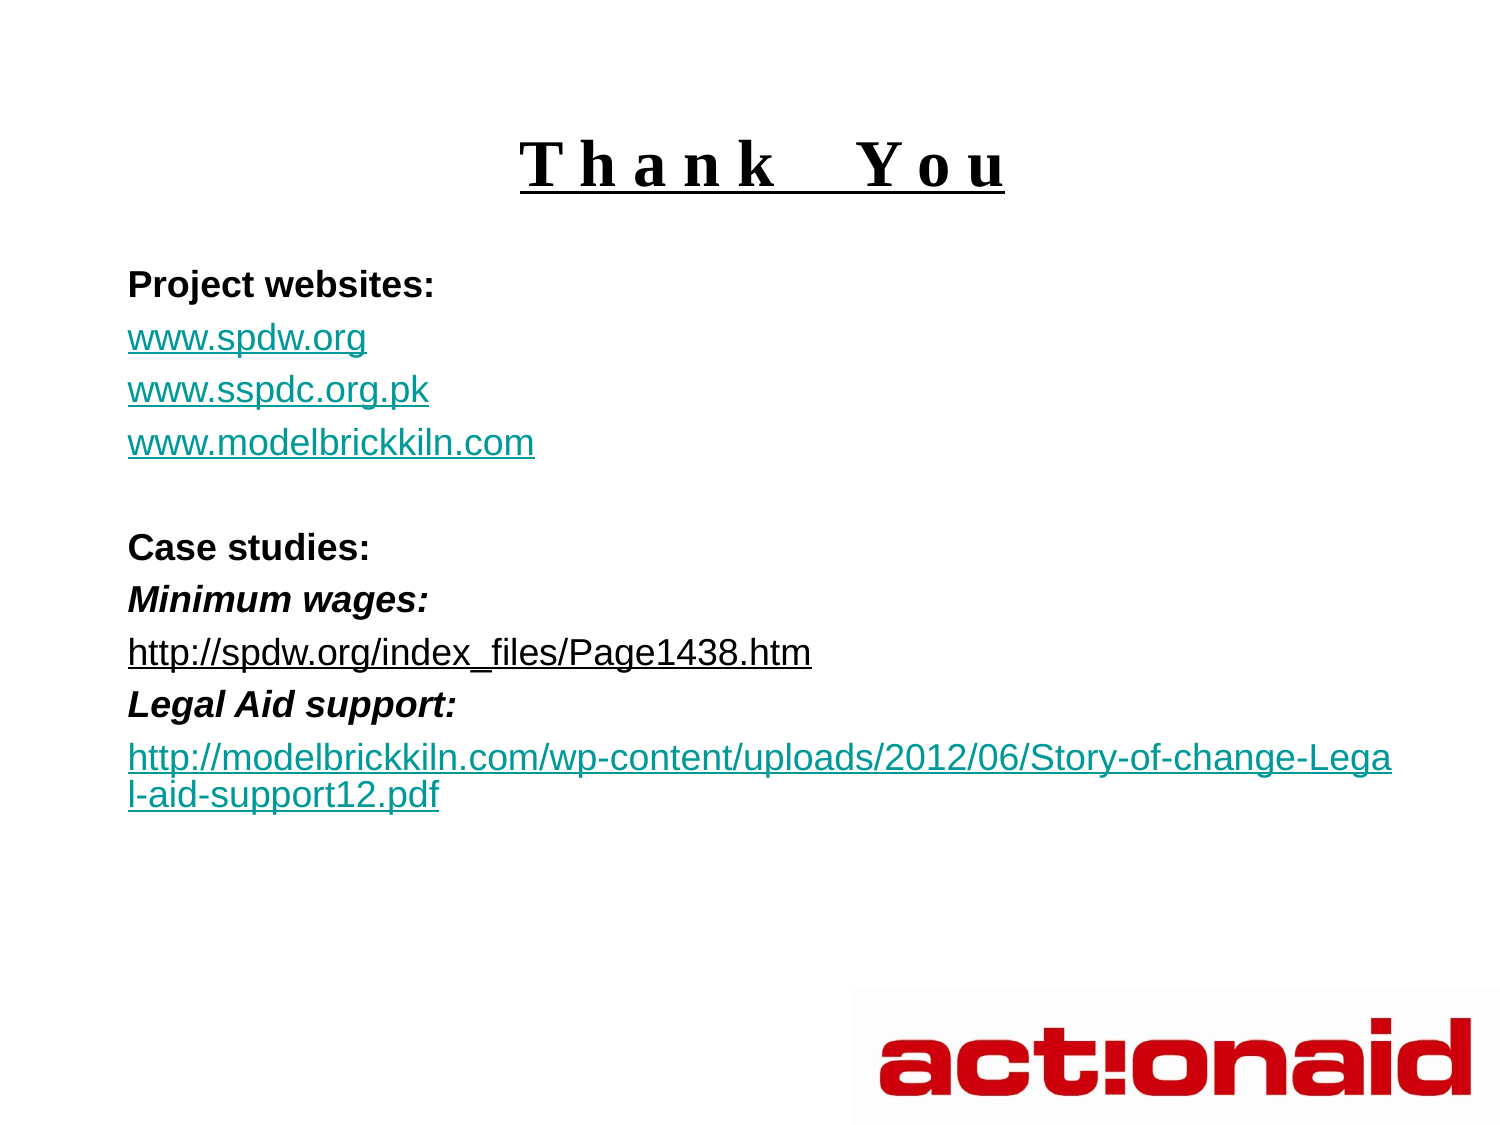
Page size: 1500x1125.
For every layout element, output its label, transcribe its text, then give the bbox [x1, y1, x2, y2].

picture [850, 988, 1500, 1125]
list T h a n k Y o u Project websites: www.spdw.org www.sspdc.org.pk www.modelbrickkiln.com Case studies: Minimum wages: http://spdw.org/index_files/Page1438.htm Legal Aid support: http://modelbrickkiln.com/wp-content/uploads/2012/06/Story-of-change-Legal-aid-support12.pdf [112, 112, 1413, 876]
